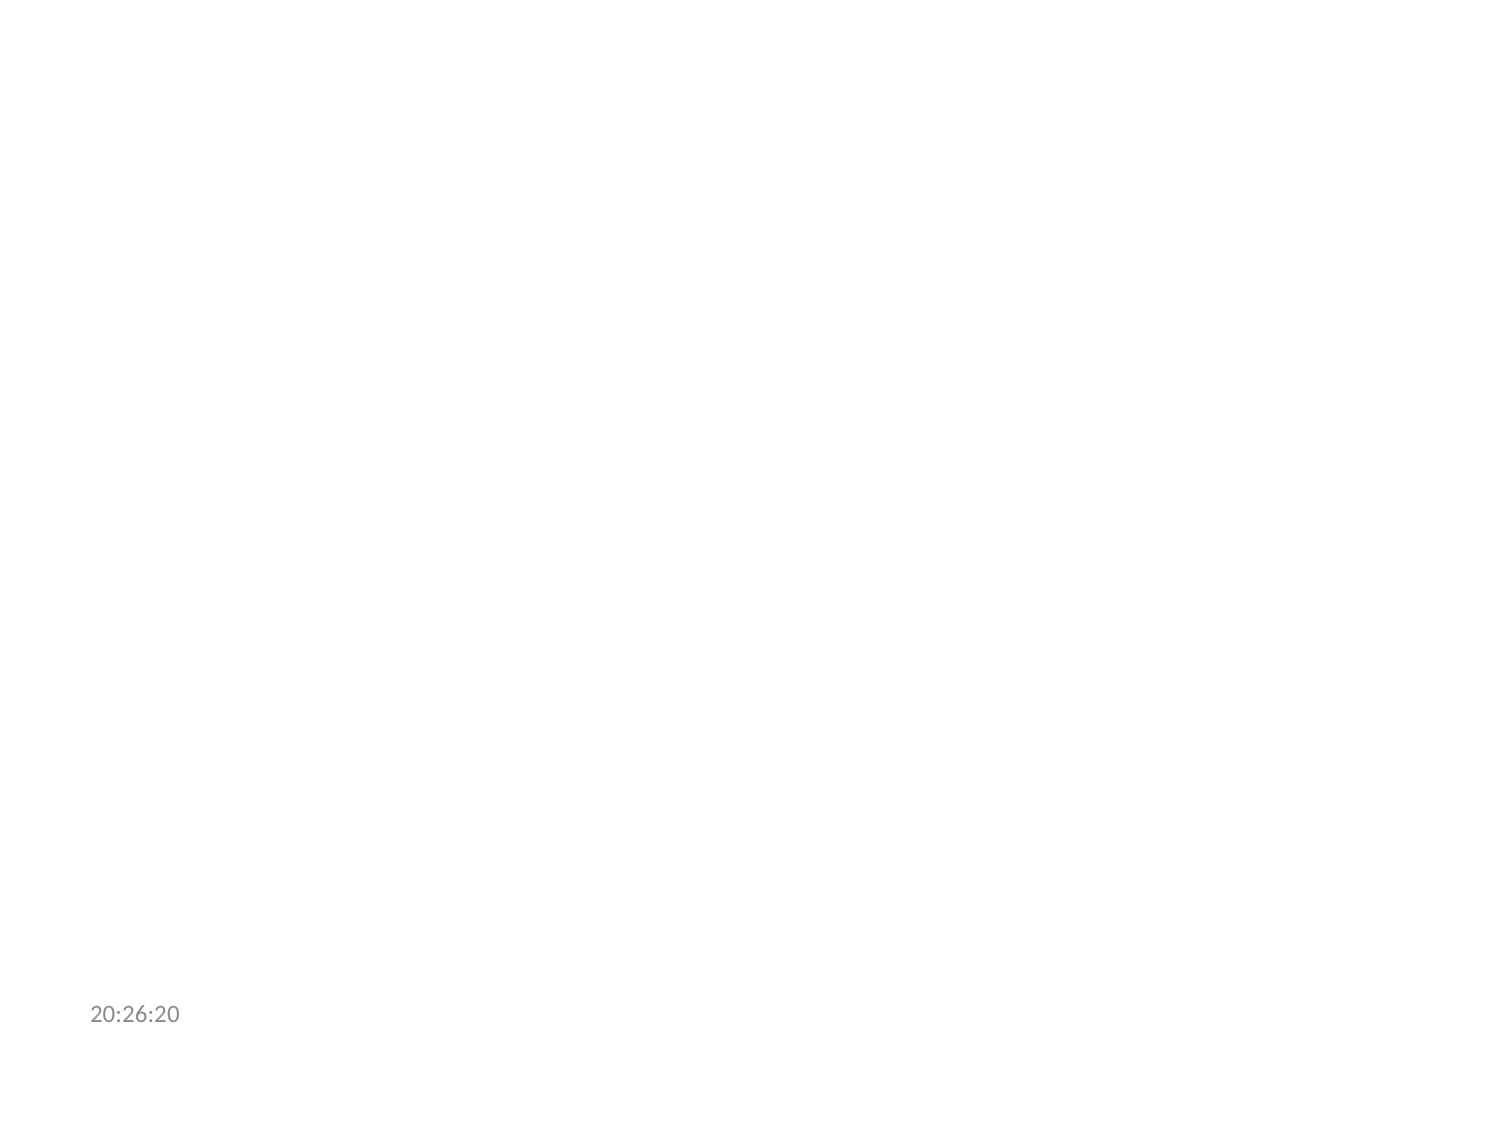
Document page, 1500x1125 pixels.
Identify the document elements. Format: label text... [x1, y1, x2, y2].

text_box 15:35:09 [75, 982, 425, 1043]
